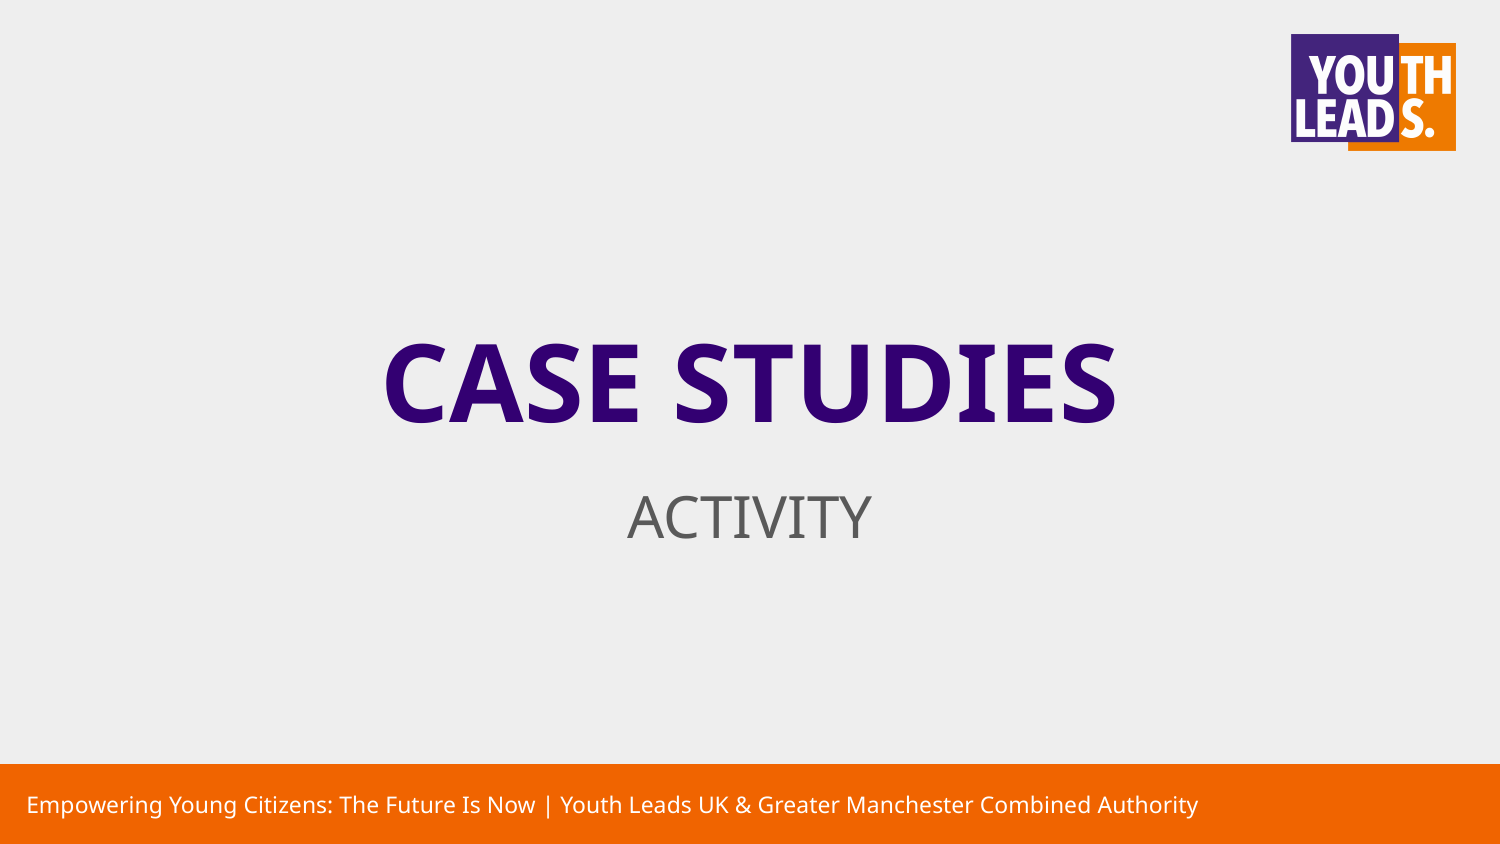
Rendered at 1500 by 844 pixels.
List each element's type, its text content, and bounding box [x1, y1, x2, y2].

picture [1291, 34, 1456, 151]
subtitle ACTIVITY [51, 464, 1449, 595]
title CASE STUDIES [51, 122, 1449, 459]
